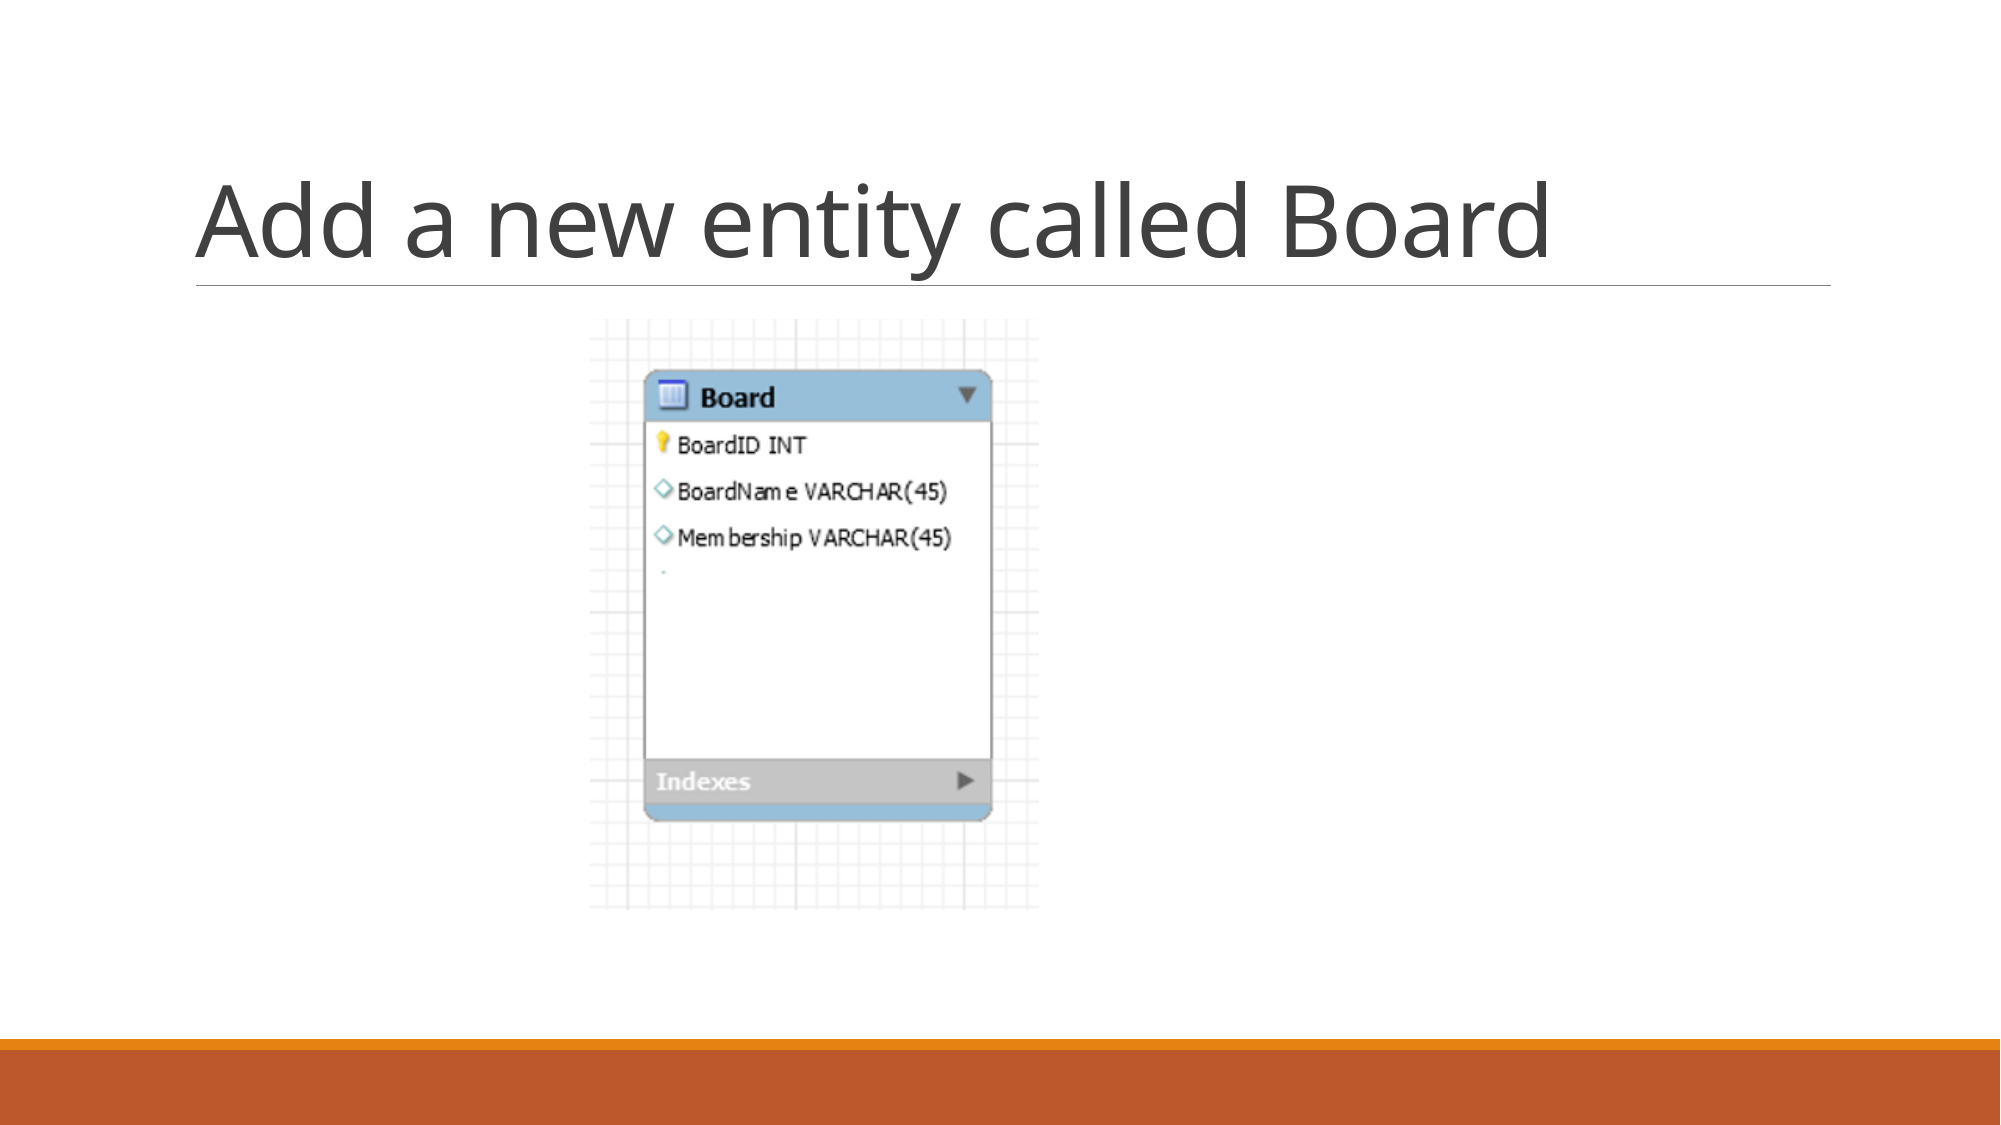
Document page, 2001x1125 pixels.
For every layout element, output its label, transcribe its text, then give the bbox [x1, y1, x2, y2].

title Add a new entity called Board [180, 47, 1830, 285]
picture [589, 319, 1040, 985]
